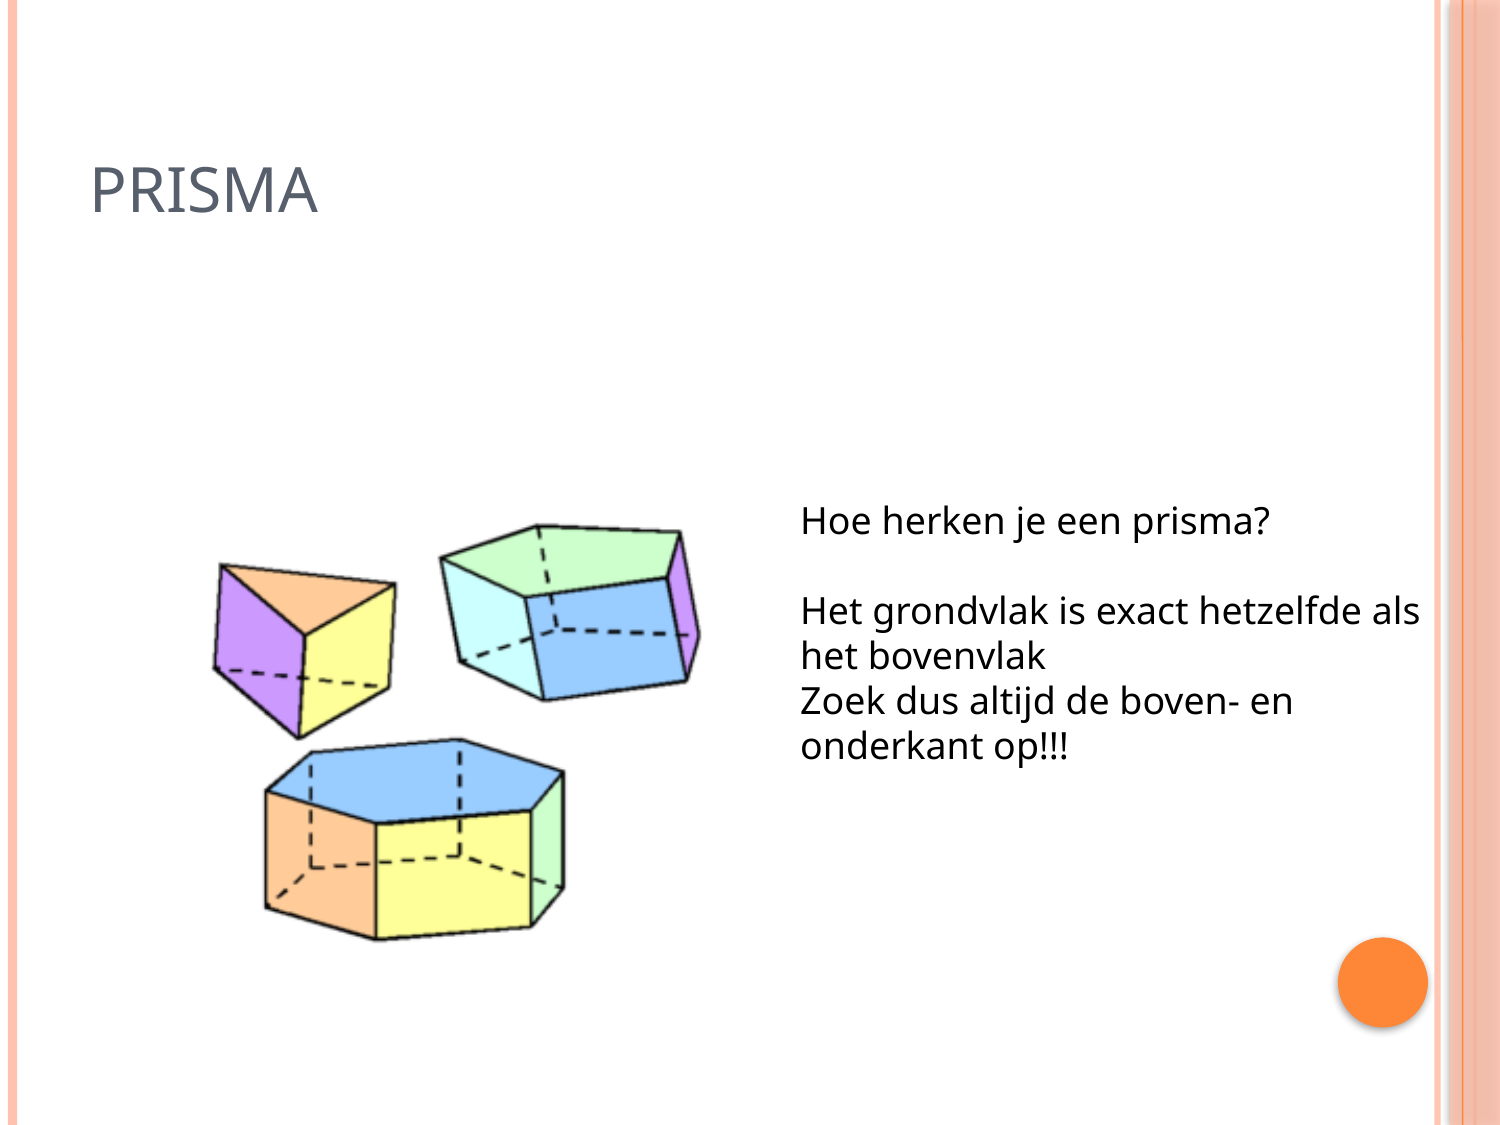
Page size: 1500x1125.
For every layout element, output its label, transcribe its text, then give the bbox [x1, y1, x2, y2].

text_box Hoe herken je een prisma? Het grondvlak is exact hetzelfde als het bovenvlak Zoek dus altijd de boven- en onderkant op!!! [785, 490, 1447, 775]
picture [194, 502, 717, 961]
title Prisma [75, 45, 1300, 233]
